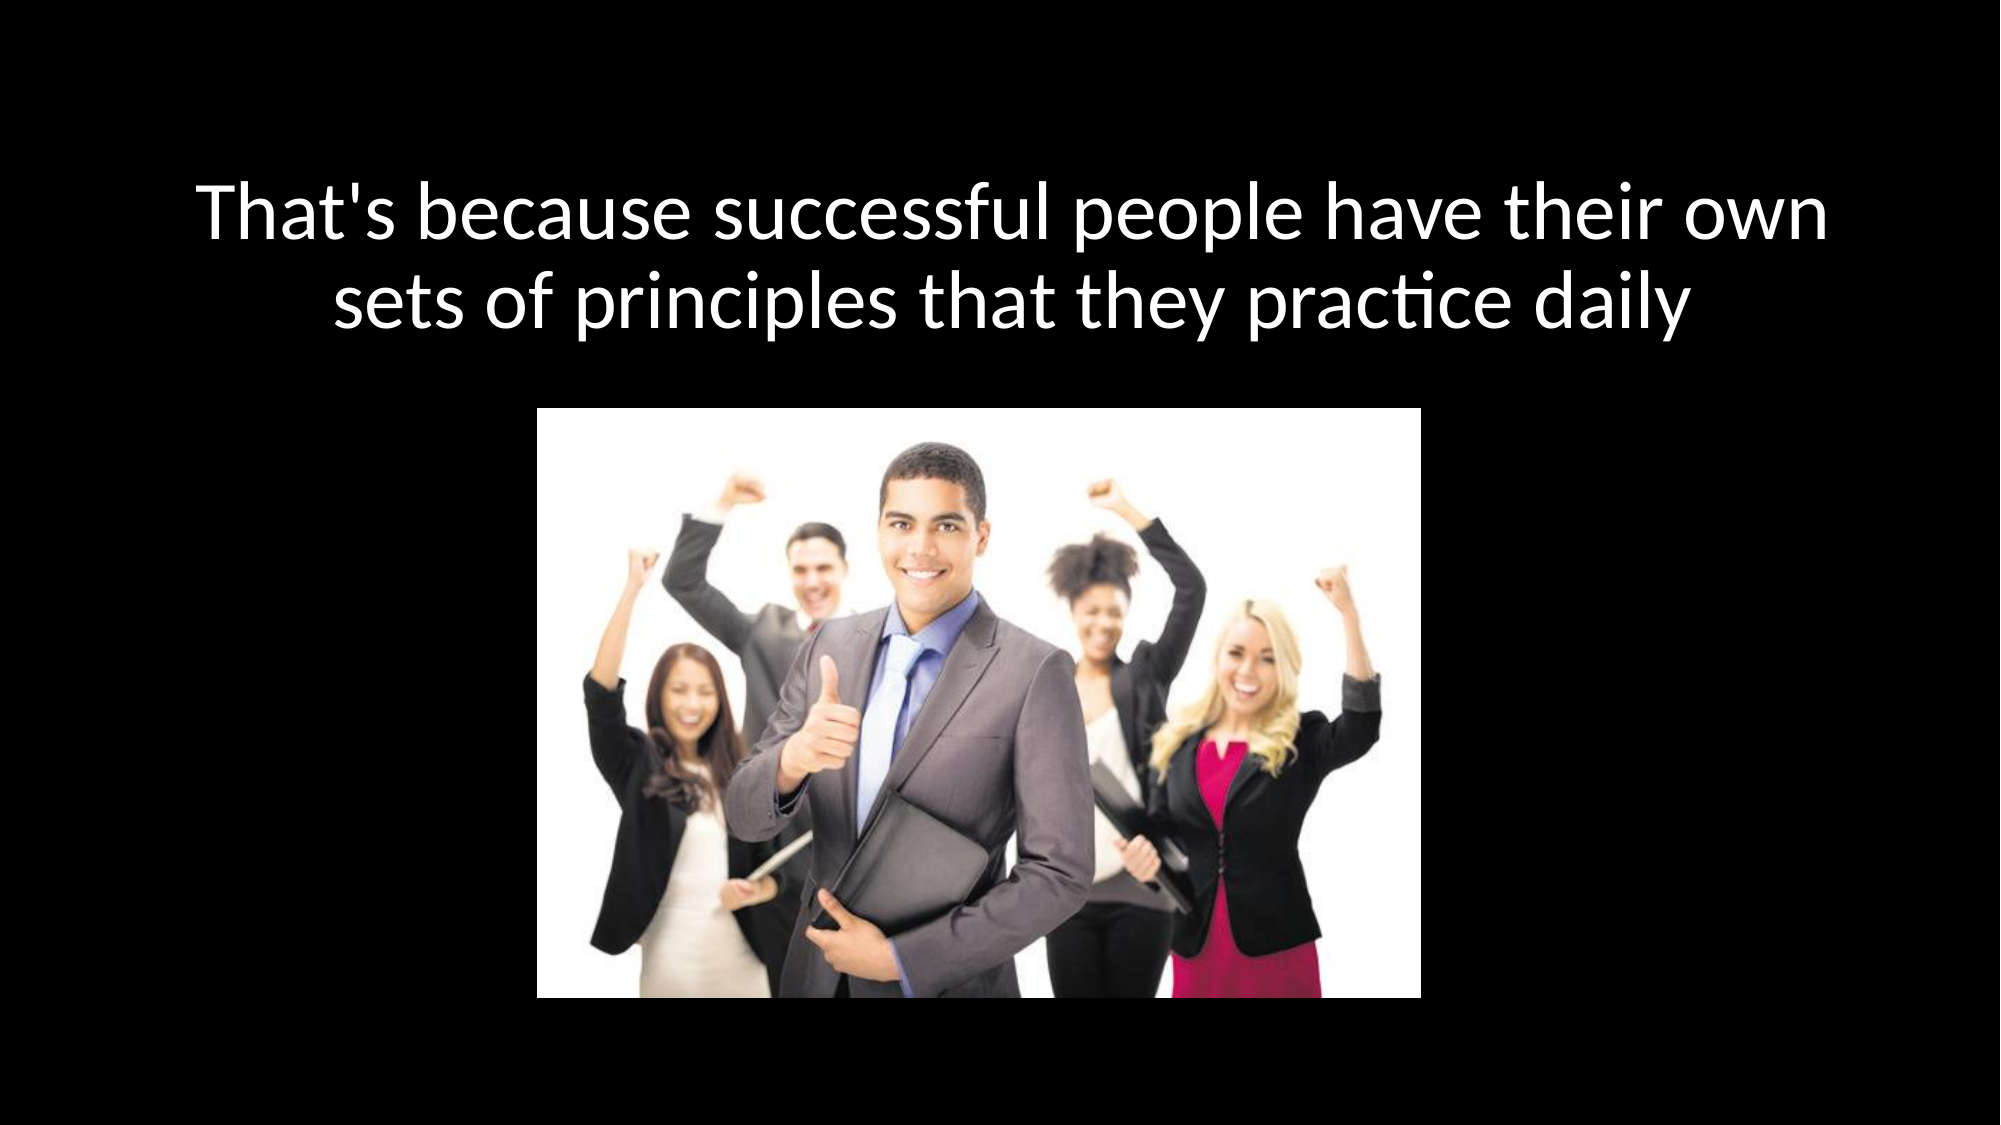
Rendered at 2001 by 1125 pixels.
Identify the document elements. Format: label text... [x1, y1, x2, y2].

list That's because successful people have their own sets of principles that they practice daily [150, 159, 1875, 936]
picture [537, 408, 1421, 998]
